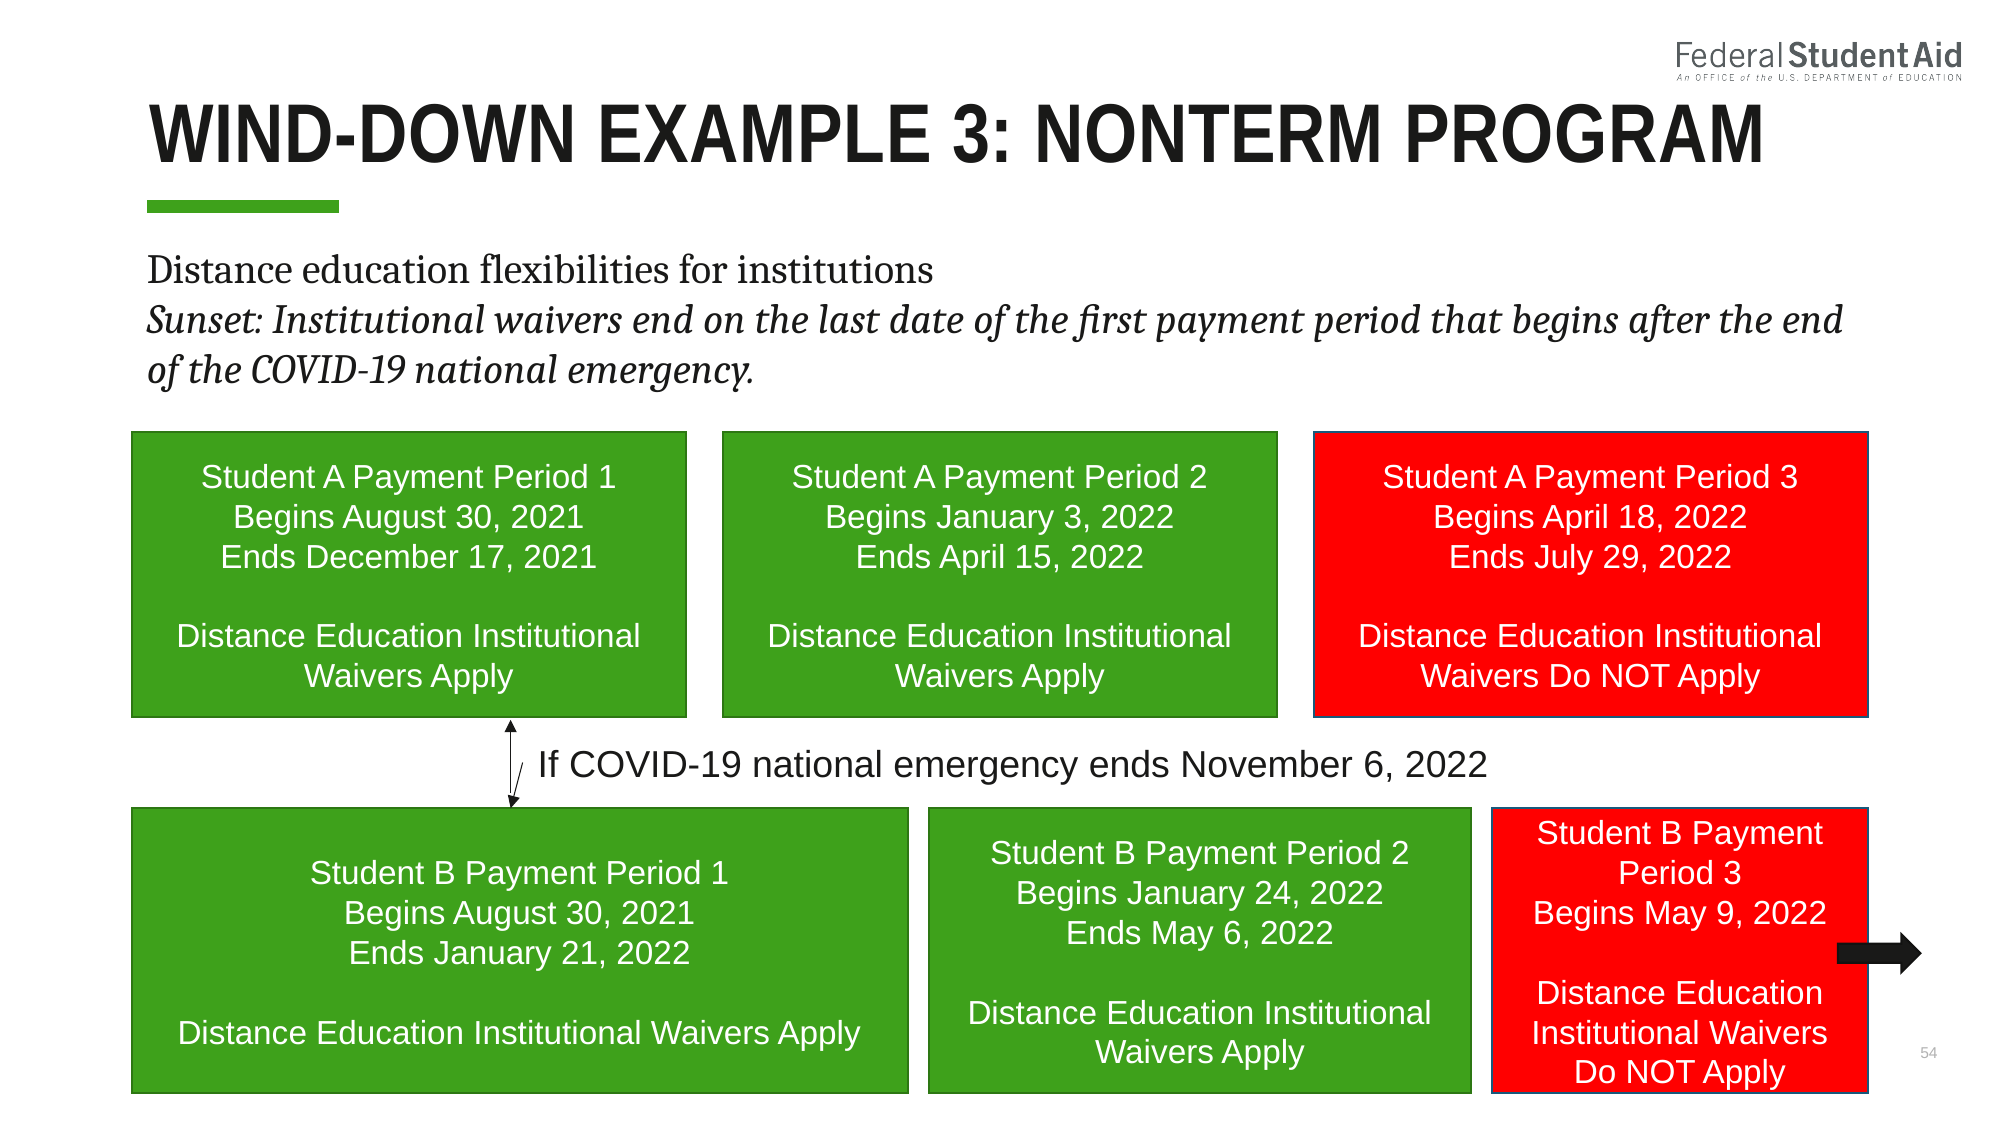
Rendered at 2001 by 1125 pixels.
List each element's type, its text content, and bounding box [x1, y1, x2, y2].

picture [1651, 16, 1986, 106]
text_box Distance education flexibilities for institutions Sunset: Institutional waivers end on the last date of the first payment period that begins after the end of the COVID-19 national emergency. [132, 234, 1868, 400]
slide_number 54 [1920, 1042, 1986, 1094]
text_box Student A Payment Period 2 Begins January 3, 2022 Ends April 15, 2022 Distance Education Institutional Waivers Apply [722, 431, 1278, 718]
text_box If COVID-19 national emergency ends November 6, 2022 [522, 732, 1504, 793]
text_box [1836, 931, 1922, 975]
title Wind-down example 3: nonterm program [149, 57, 1804, 189]
text_box Student B Payment Period 1 Begins August 30, 2021 Ends January 21, 2022 Distance Education Institutional Waivers Apply [131, 807, 909, 1094]
text_box Student B Payment Period 2 Begins January 24, 2022 Ends May 6, 2022 Distance Education Institutional Waivers Apply [928, 807, 1472, 1094]
text_box Student A Payment Period 1 Begins August 30, 2021 Ends December 17, 2021 Distance Education Institutional Waivers Apply [131, 431, 687, 718]
text_box Student A Payment Period 3 Begins April 18, 2022 Ends July 29, 2022 Distance Education Institutional Waivers Do NOT Apply [1313, 431, 1869, 718]
text_box Student B Payment Period 3 Begins May 9, 2022 Distance Education Institutional Waivers Do NOT Apply [1491, 807, 1869, 1094]
